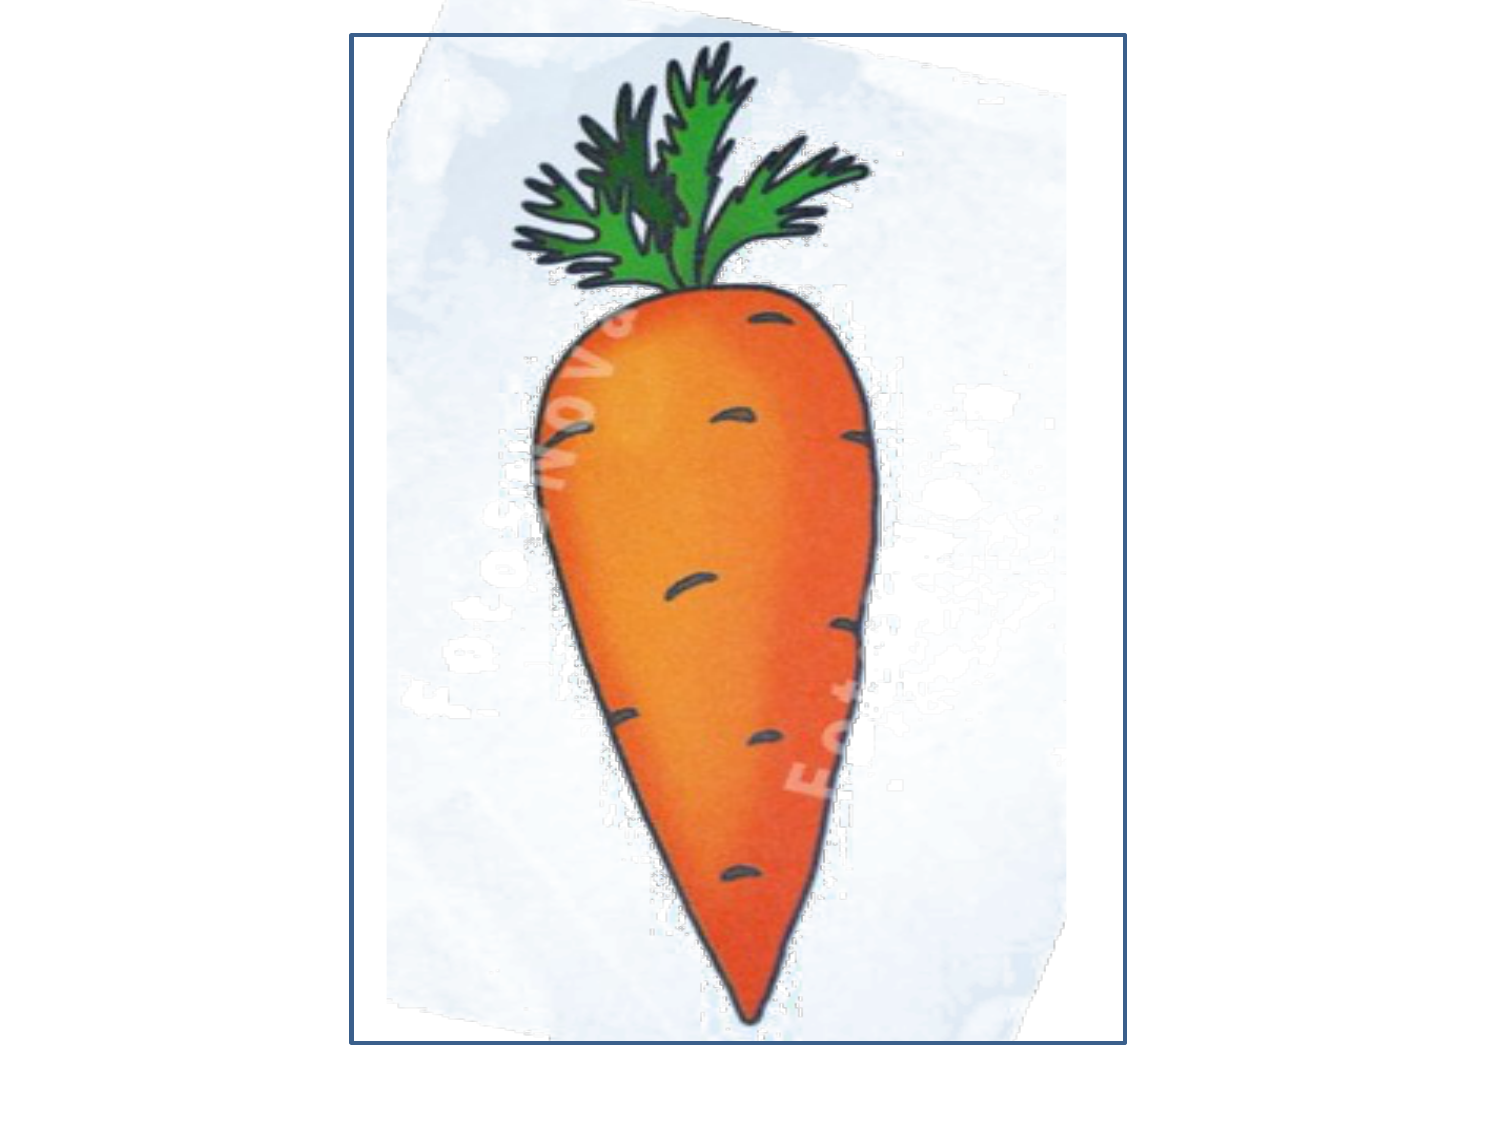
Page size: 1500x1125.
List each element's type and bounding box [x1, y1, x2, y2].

text_box [349, 33, 381, 1045]
list [386, 0, 1067, 1044]
text_box [1071, 33, 1127, 1045]
